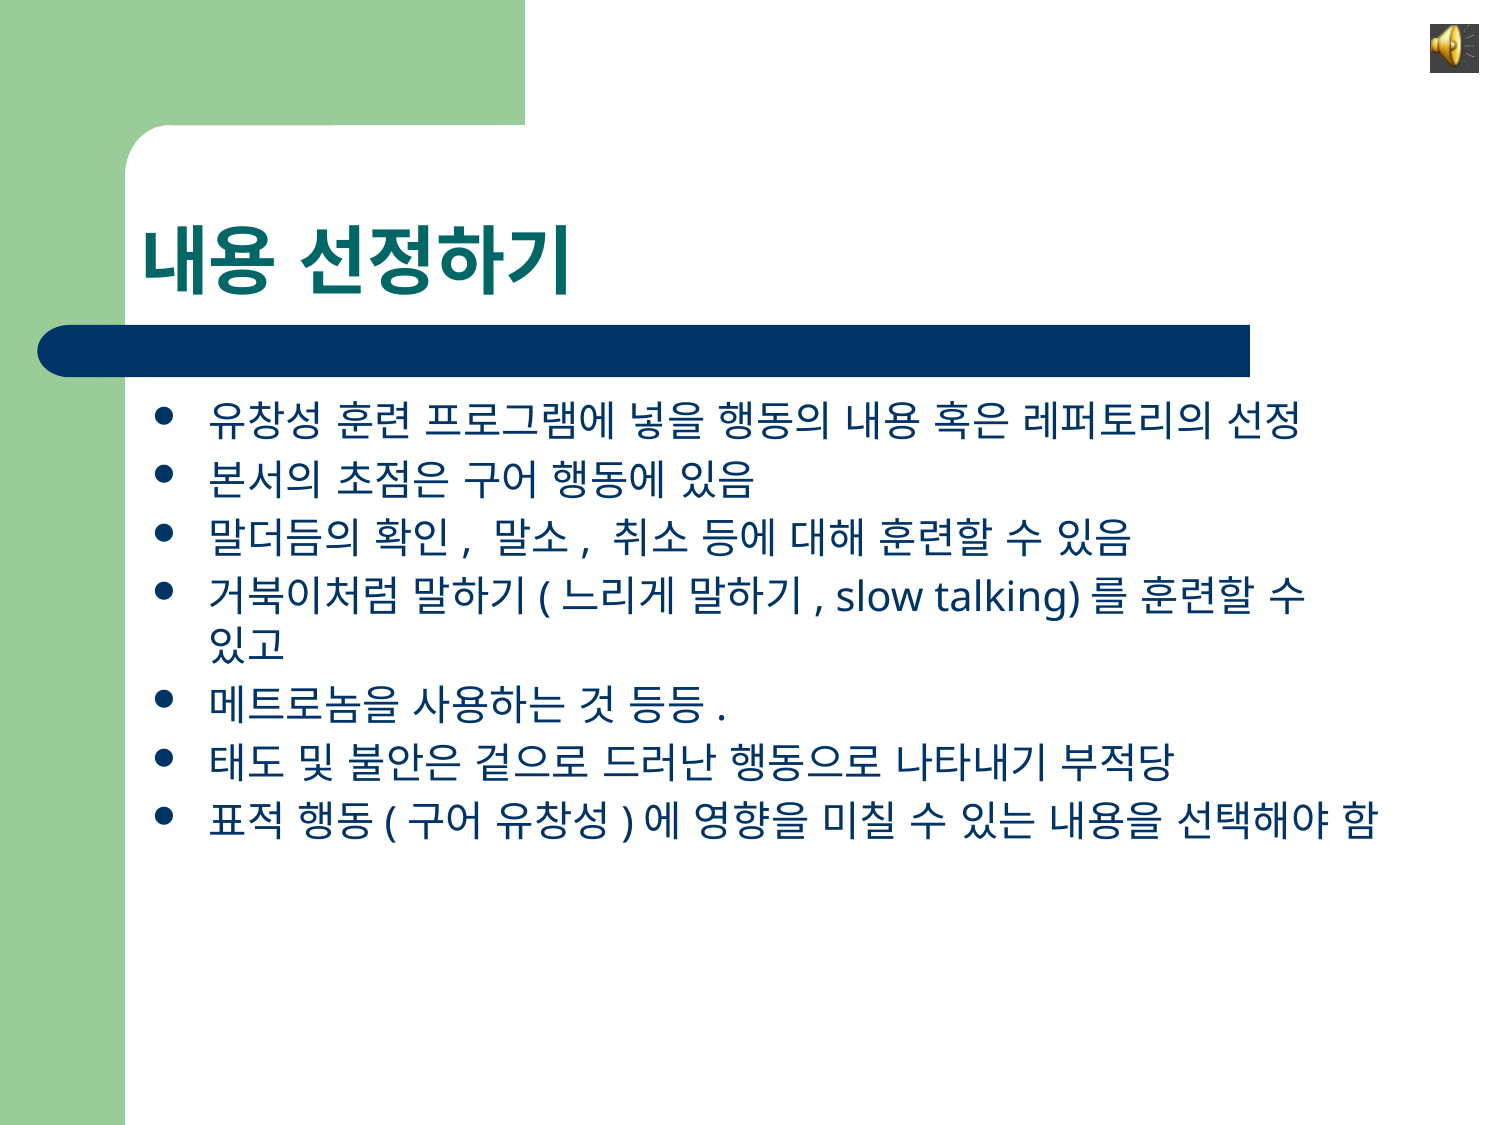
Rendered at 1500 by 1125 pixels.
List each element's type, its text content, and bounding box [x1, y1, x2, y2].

picture [1429, 23, 1480, 74]
title 내용 선정하기 [124, 124, 1426, 313]
list 유창성 훈련 프로그램에 넣을 행동의 내용 혹은 레퍼토리의 선정 본서의 초점은 구어 행동에 있음 말더듬의 확인, 말소, 취소 등에 대해 훈련할 수 있음 거북이처럼 말하기(느리게 말하기, slow talking)를 훈련할 수 있고 메트로놈을 사용하는 것 등등. 태도 및 불안은 겉으로 드러난 행동으로 나타내기 부적당 표적 행동(구어 유창성)에 영향을 미칠 수 있는 내용을 선택해야 함 [137, 387, 1400, 999]
